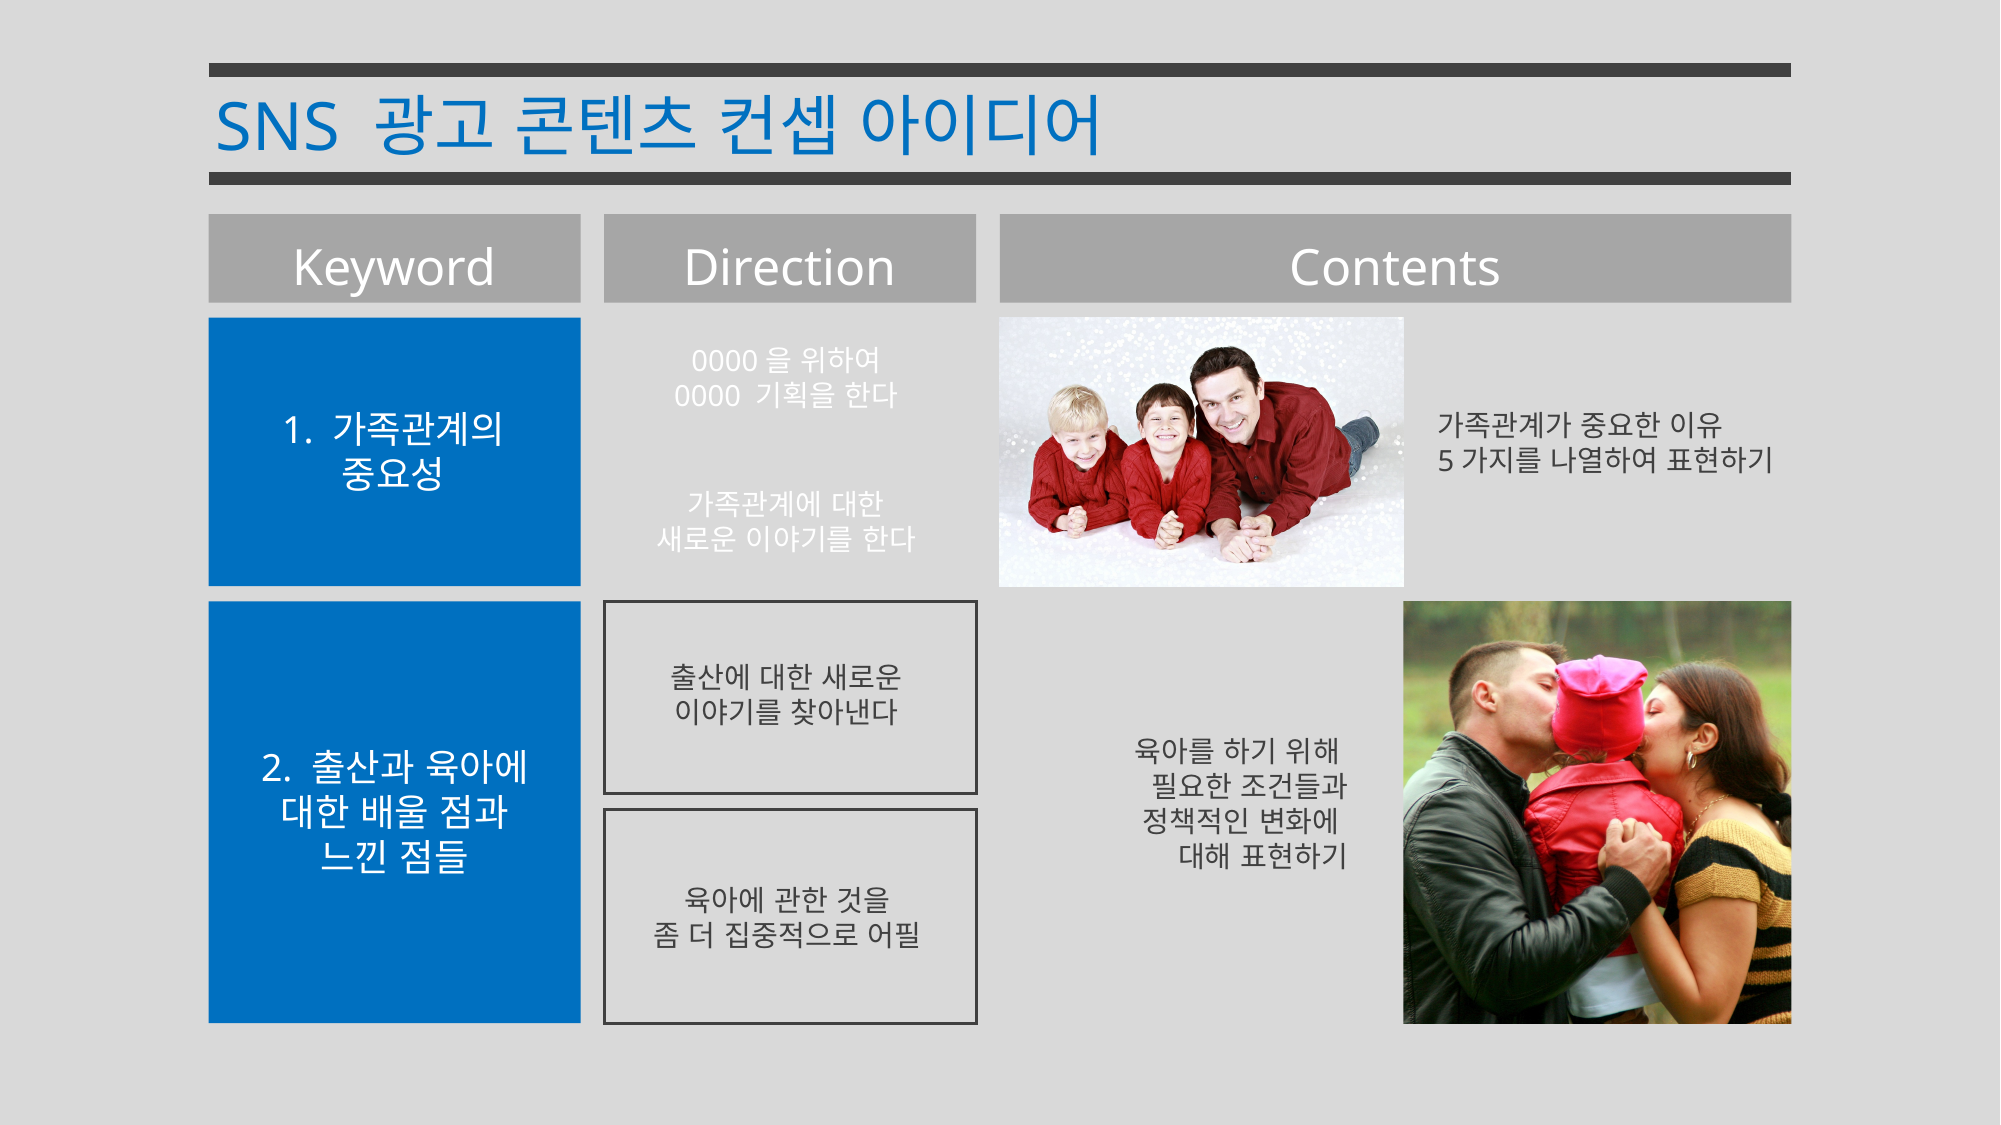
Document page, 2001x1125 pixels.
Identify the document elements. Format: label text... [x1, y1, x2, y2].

text_box 출산에 대한 새로운 이야기를 찾아낸다 [655, 652, 918, 737]
text_box [999, 213, 1792, 304]
text_box [603, 454, 977, 587]
text_box 1. 가족관계의 중요성 [267, 398, 520, 504]
text_box Keyword [277, 227, 512, 303]
picture [999, 317, 1404, 587]
picture [1403, 601, 1792, 1024]
text_box 육아에 관한 것을 좀 더 집중적으로 어필 [639, 874, 937, 960]
text_box 2. 출산과 육아에 대한 배울 점과 느낀 점들 [246, 736, 544, 887]
text_box 가족관계가 중요한 이유 5가지를 나열하여 표현하기 [1422, 399, 1790, 485]
text_box [208, 317, 582, 587]
text_box Direction [668, 227, 912, 303]
text_box [208, 213, 582, 304]
text_box [603, 600, 977, 795]
text_box Contents [1274, 227, 1517, 303]
text_box SNS 광고 콘텐츠 컨셉 아이디어 [200, 76, 1121, 171]
text_box [603, 213, 977, 304]
text_box 0000을 위하여 0000 기획을 한다 [659, 334, 914, 420]
text_box 가족관계에 대한 새로운 이야기를 한다 [642, 479, 932, 564]
text_box [208, 600, 582, 1024]
text_box [603, 808, 977, 1024]
text_box 육아를 하기 위해 필요한 조건들과 정책적인 변화에 대해 표현하기 [1119, 726, 1364, 881]
text_box [603, 317, 977, 441]
